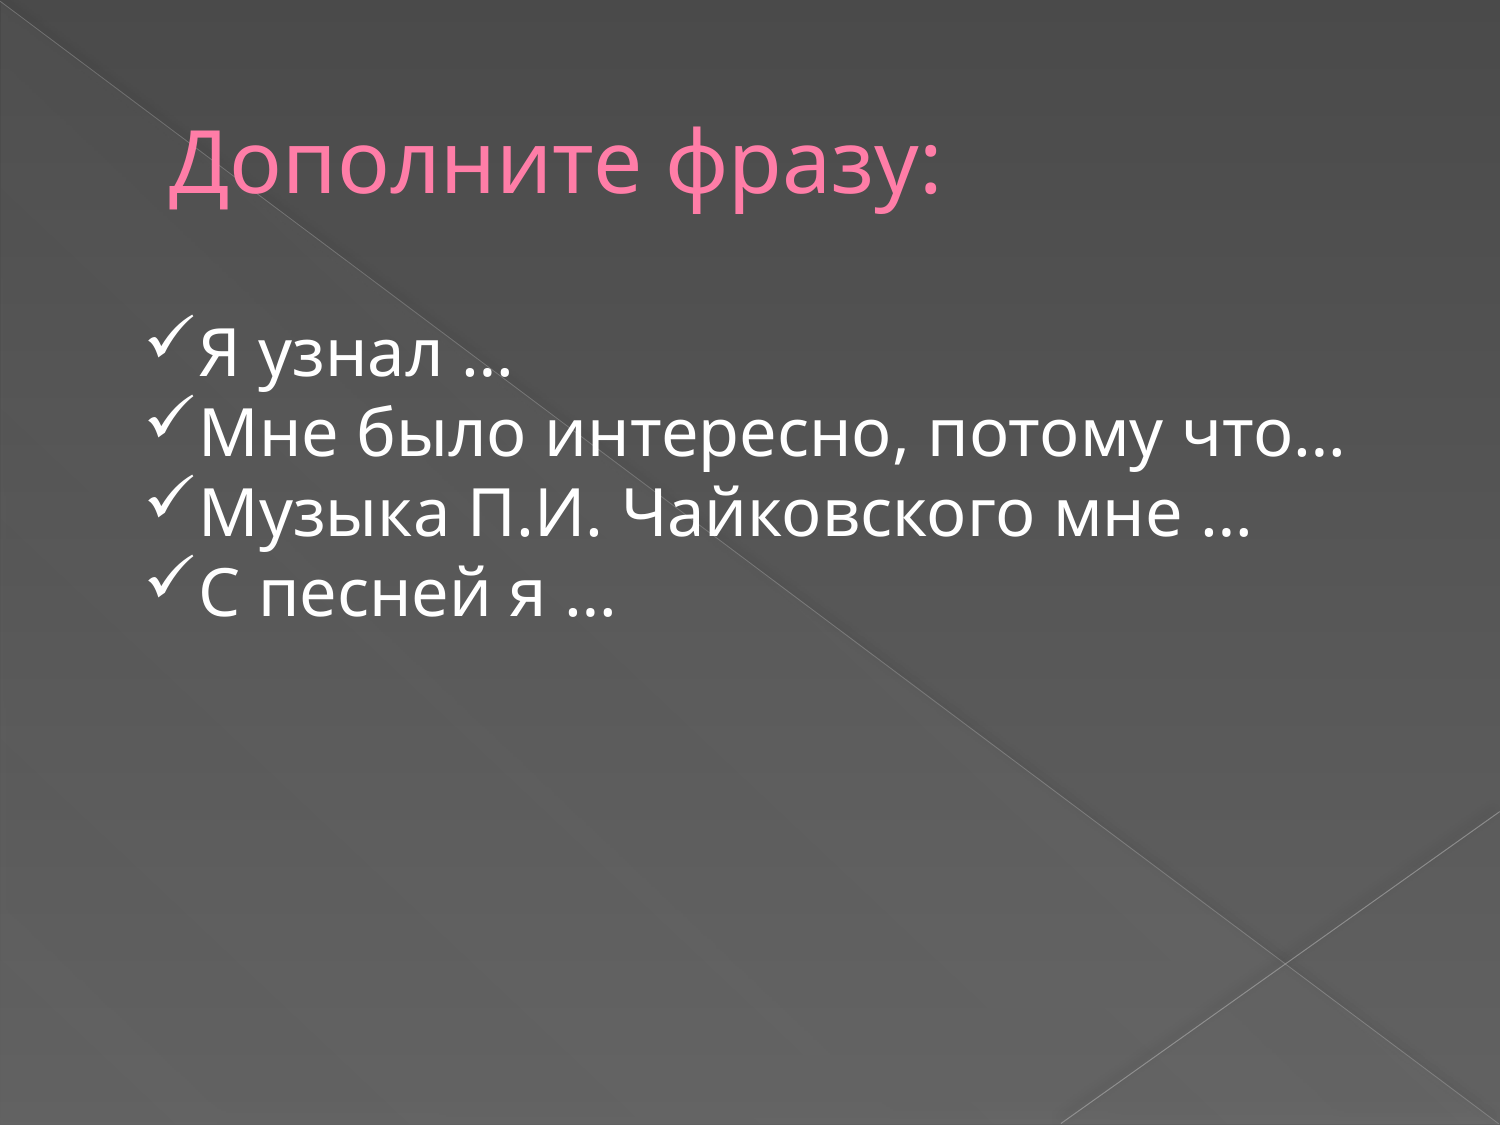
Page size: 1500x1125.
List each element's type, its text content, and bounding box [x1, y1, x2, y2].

title Дополните фразу: [75, 43, 1425, 274]
text_box Я узнал … Мне было интересно, потому что… Музыка П.И. Чайковского мне … С песней я … [128, 257, 1477, 683]
